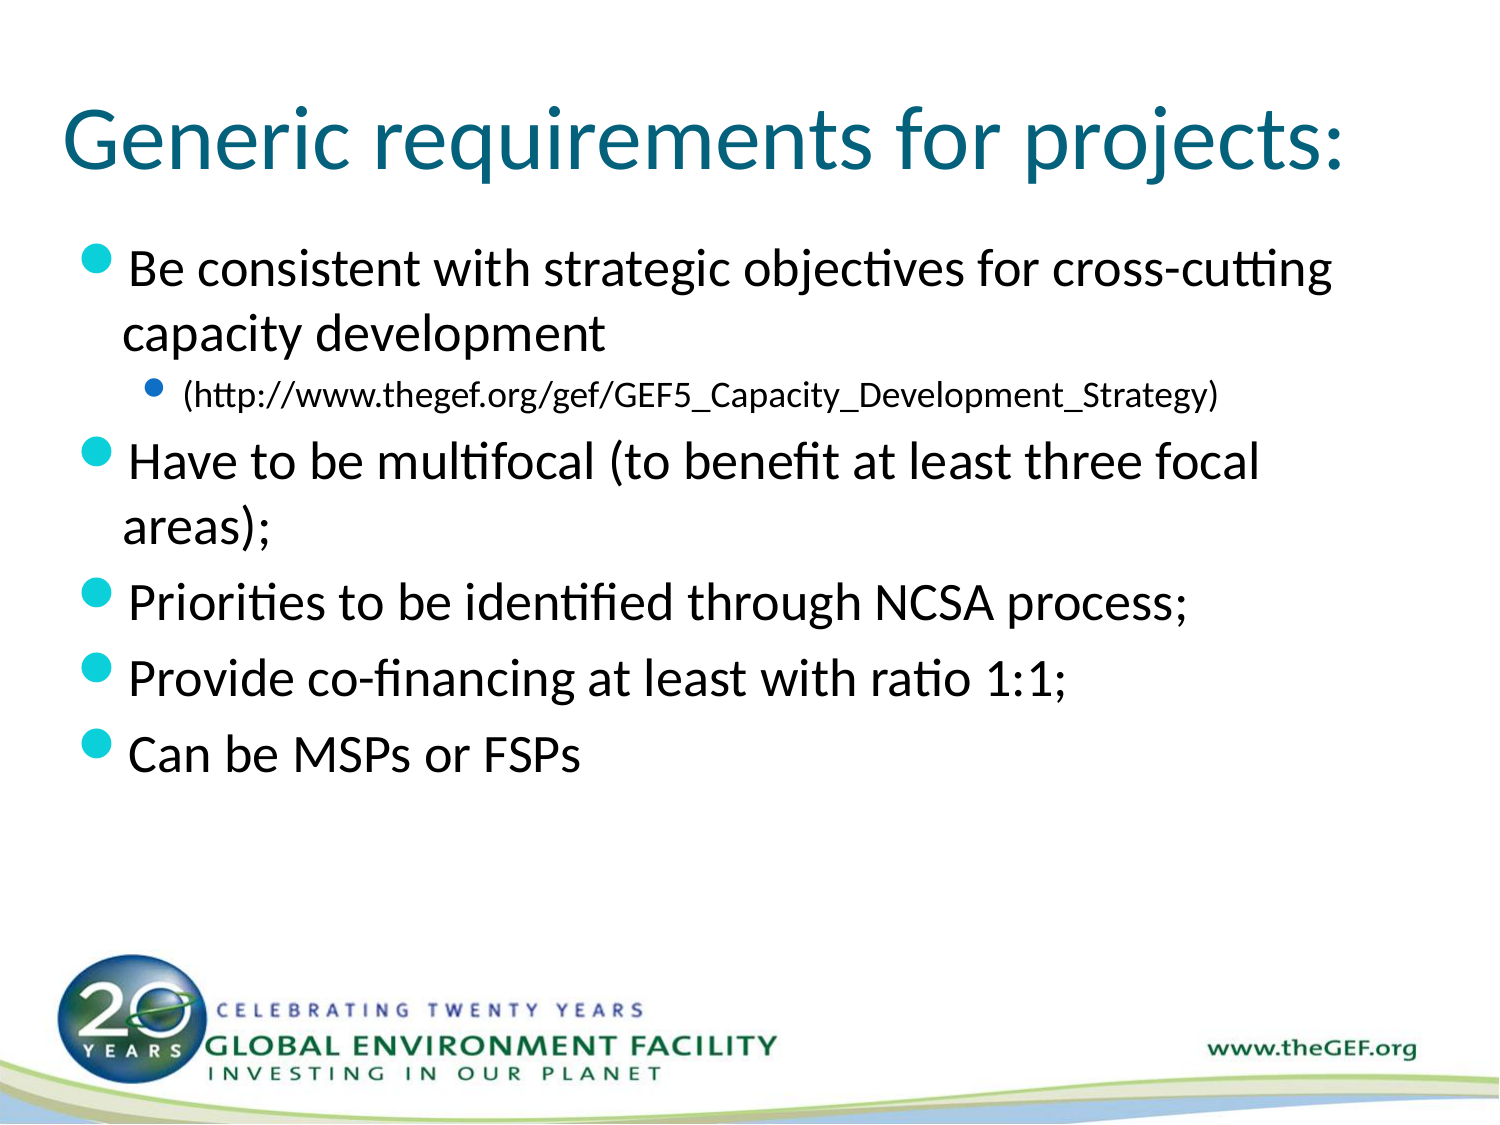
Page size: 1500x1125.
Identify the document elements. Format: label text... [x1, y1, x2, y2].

title Generic requirements for projects: [62, 0, 1413, 188]
picture [0, 949, 1500, 1125]
list Be consistent with strategic objectives for cross-cutting capacity development (http://www.thegef.org/gef/GEF5_Capacity_Development_Strategy) Have to be multifocal (to benefit at least three focal areas); Priorities to be identified through NCSA process; Provide co-financing at least with ratio 1:1; Can be MSPs or FSPs [62, 224, 1413, 946]
